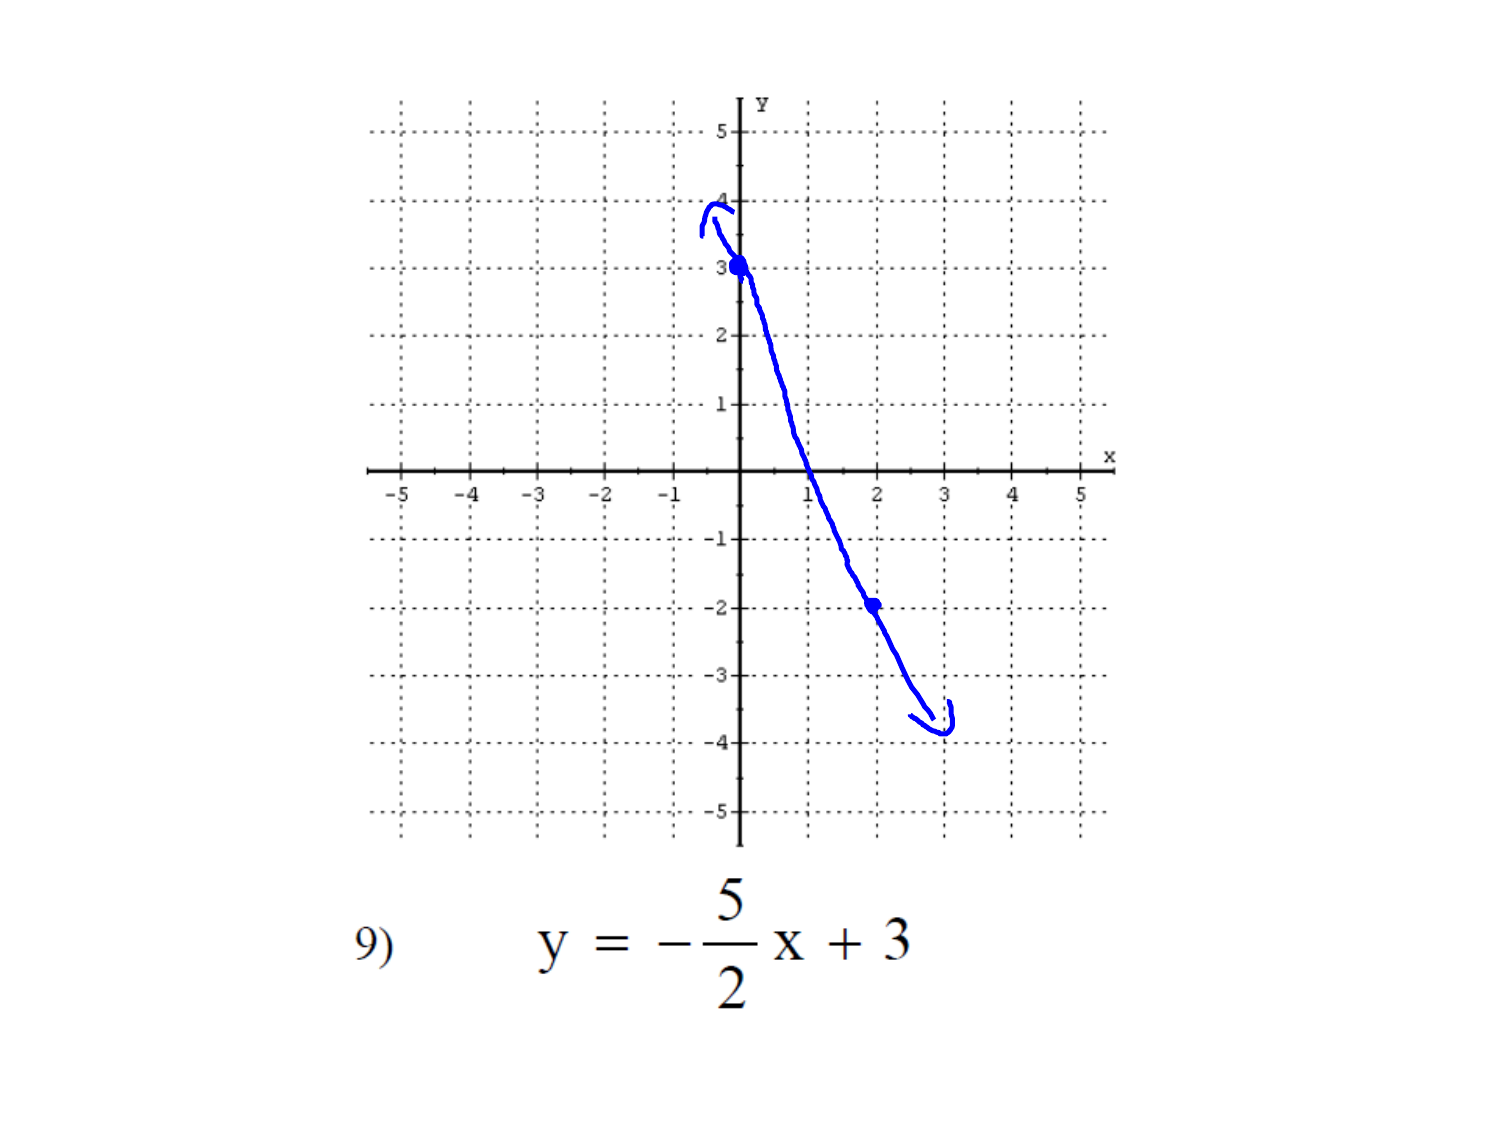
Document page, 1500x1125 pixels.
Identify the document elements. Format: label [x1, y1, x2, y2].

text_box [701, 203, 953, 735]
picture [352, 79, 1148, 1046]
